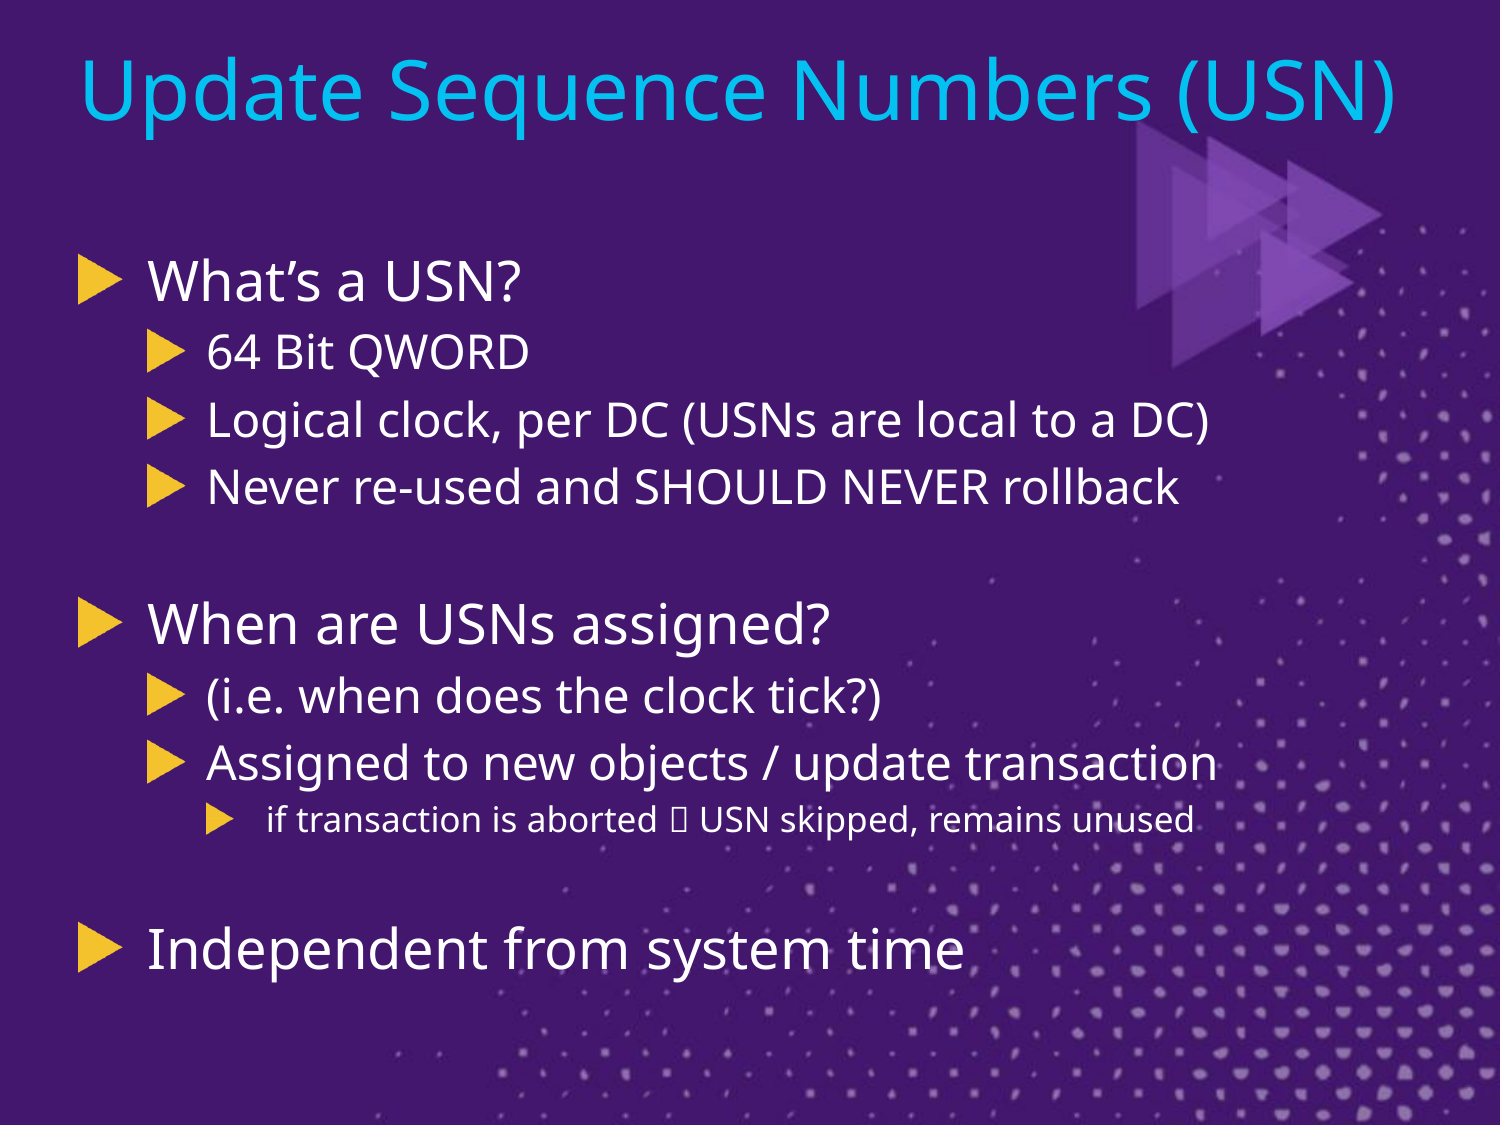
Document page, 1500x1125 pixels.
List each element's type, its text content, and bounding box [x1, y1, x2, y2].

list What’s a USN? 64 Bit QWORD Logical clock, per DC (USNs are local to a DC) Never re-used and SHOULD NEVER rollback When are USNs assigned? (i.e. when does the clock tick?) Assigned to new objects / update transaction if transaction is aborted  USN skipped, remains unused Independent from system time [63, 237, 1436, 1001]
title Update Sequence Numbers (USN) [63, 37, 1436, 138]
picture [0, 0, 1500, 1125]
